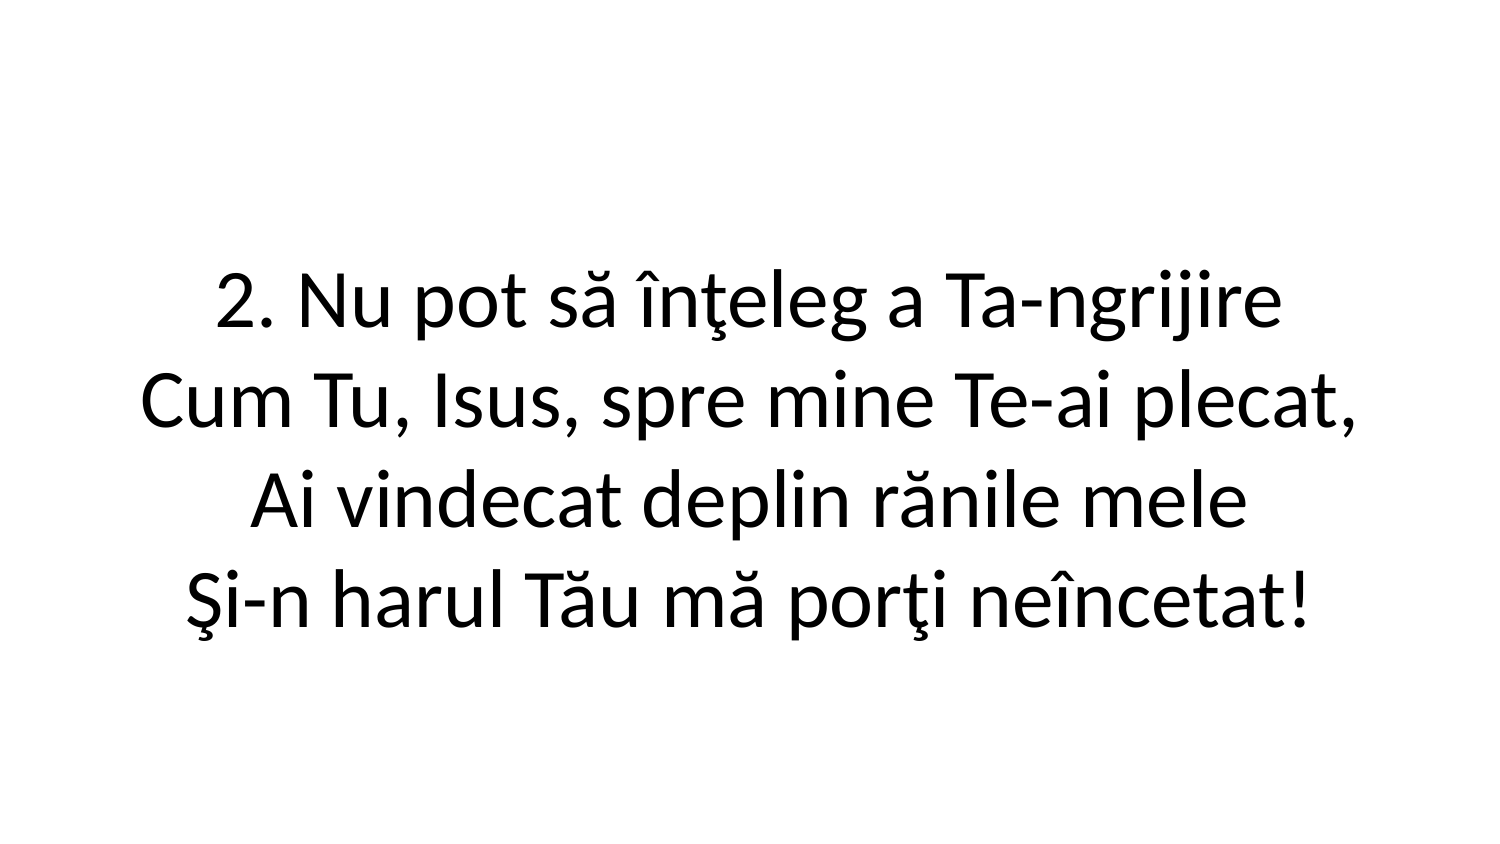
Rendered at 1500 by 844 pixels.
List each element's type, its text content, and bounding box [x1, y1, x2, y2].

text_box 2. Nu pot să înţeleg a Ta-ngrijire Cum Tu, Isus, spre mine Te-ai plecat, Ai vindecat deplin rănile mele Şi-n harul Tău mă porţi neîncetat! [125, 192, 1375, 652]
